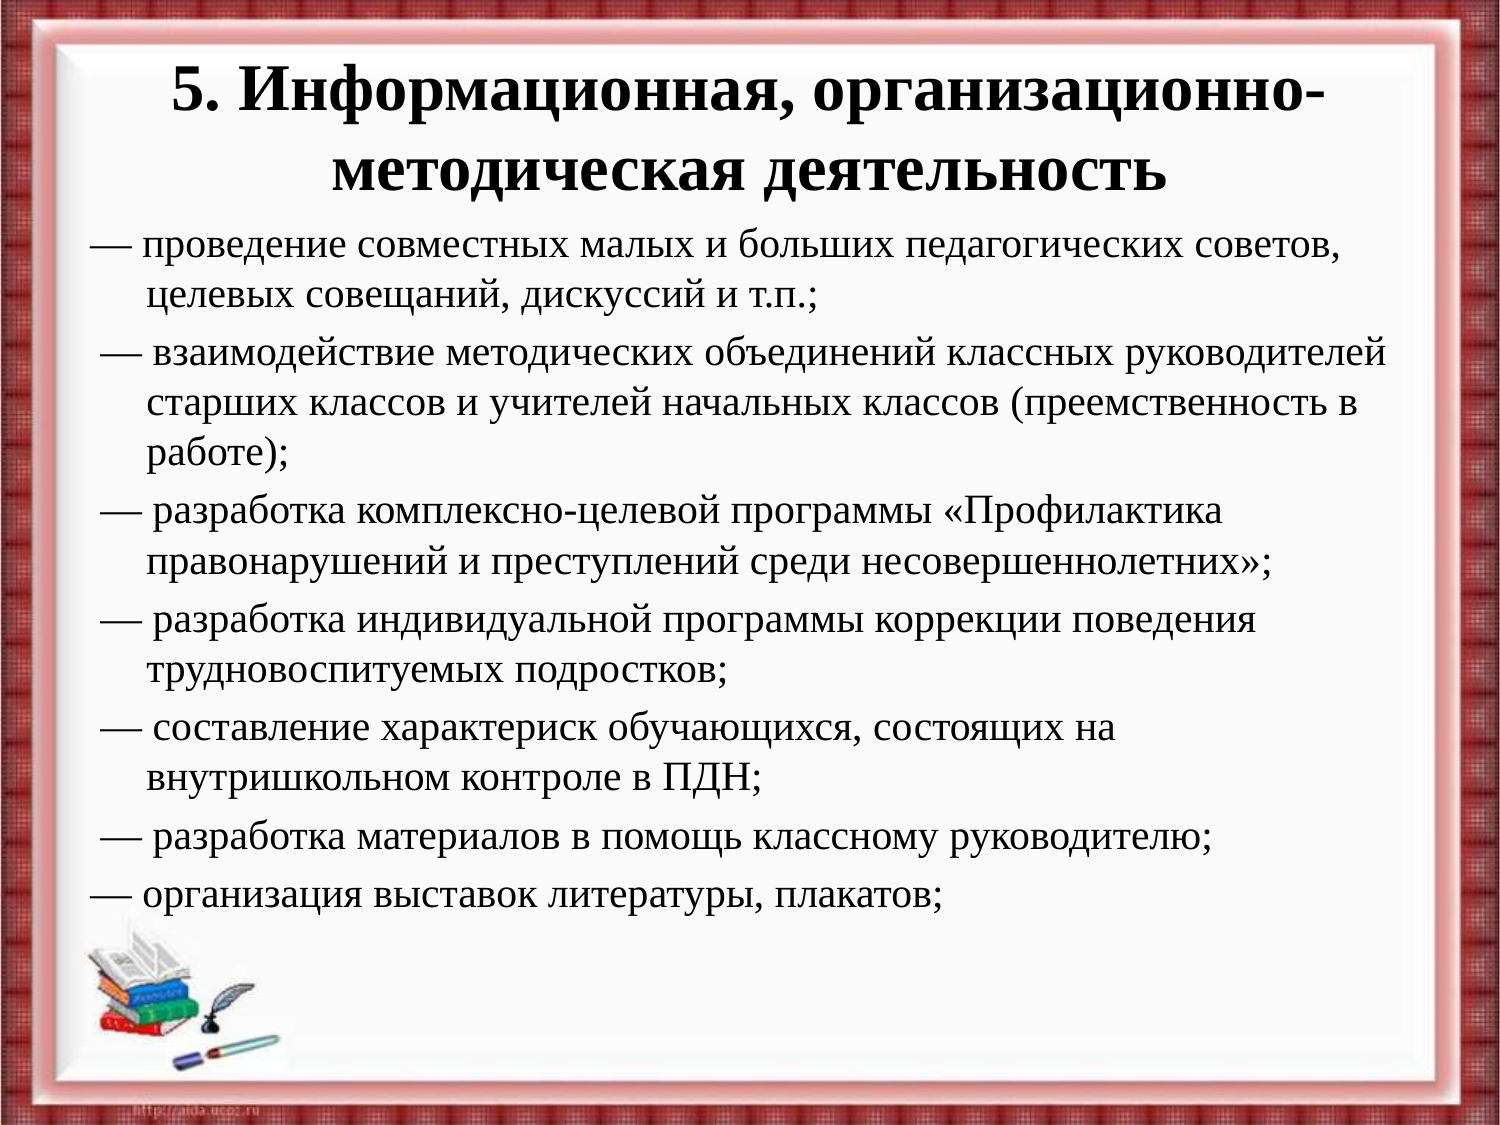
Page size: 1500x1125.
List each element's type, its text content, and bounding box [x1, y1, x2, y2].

picture [0, 0, 1500, 1125]
list — проведение совместных малых и больших педагогических советов, целевых совещаний, дискуссий и т.п.; — взаимодействие методических объединений классных руководителей старших классов и учителей начальных классов (преемственность в работе); — разработка комплексно-целевой программы «Профилактика правонарушений и преступлений среди несовершеннолетних»; — разработка индивидуальной программы коррекции поведения трудновоспитуемых подростков; — составление характериск обучающихся, состоящих на внутришкольном контроле в ПДН; — разработка материалов в помощь классному руководителю; — организация выставок литературы, плакатов; [74, 207, 1426, 1006]
title 5. Информационная, организационно-методическая деятельность [74, 44, 1426, 207]
